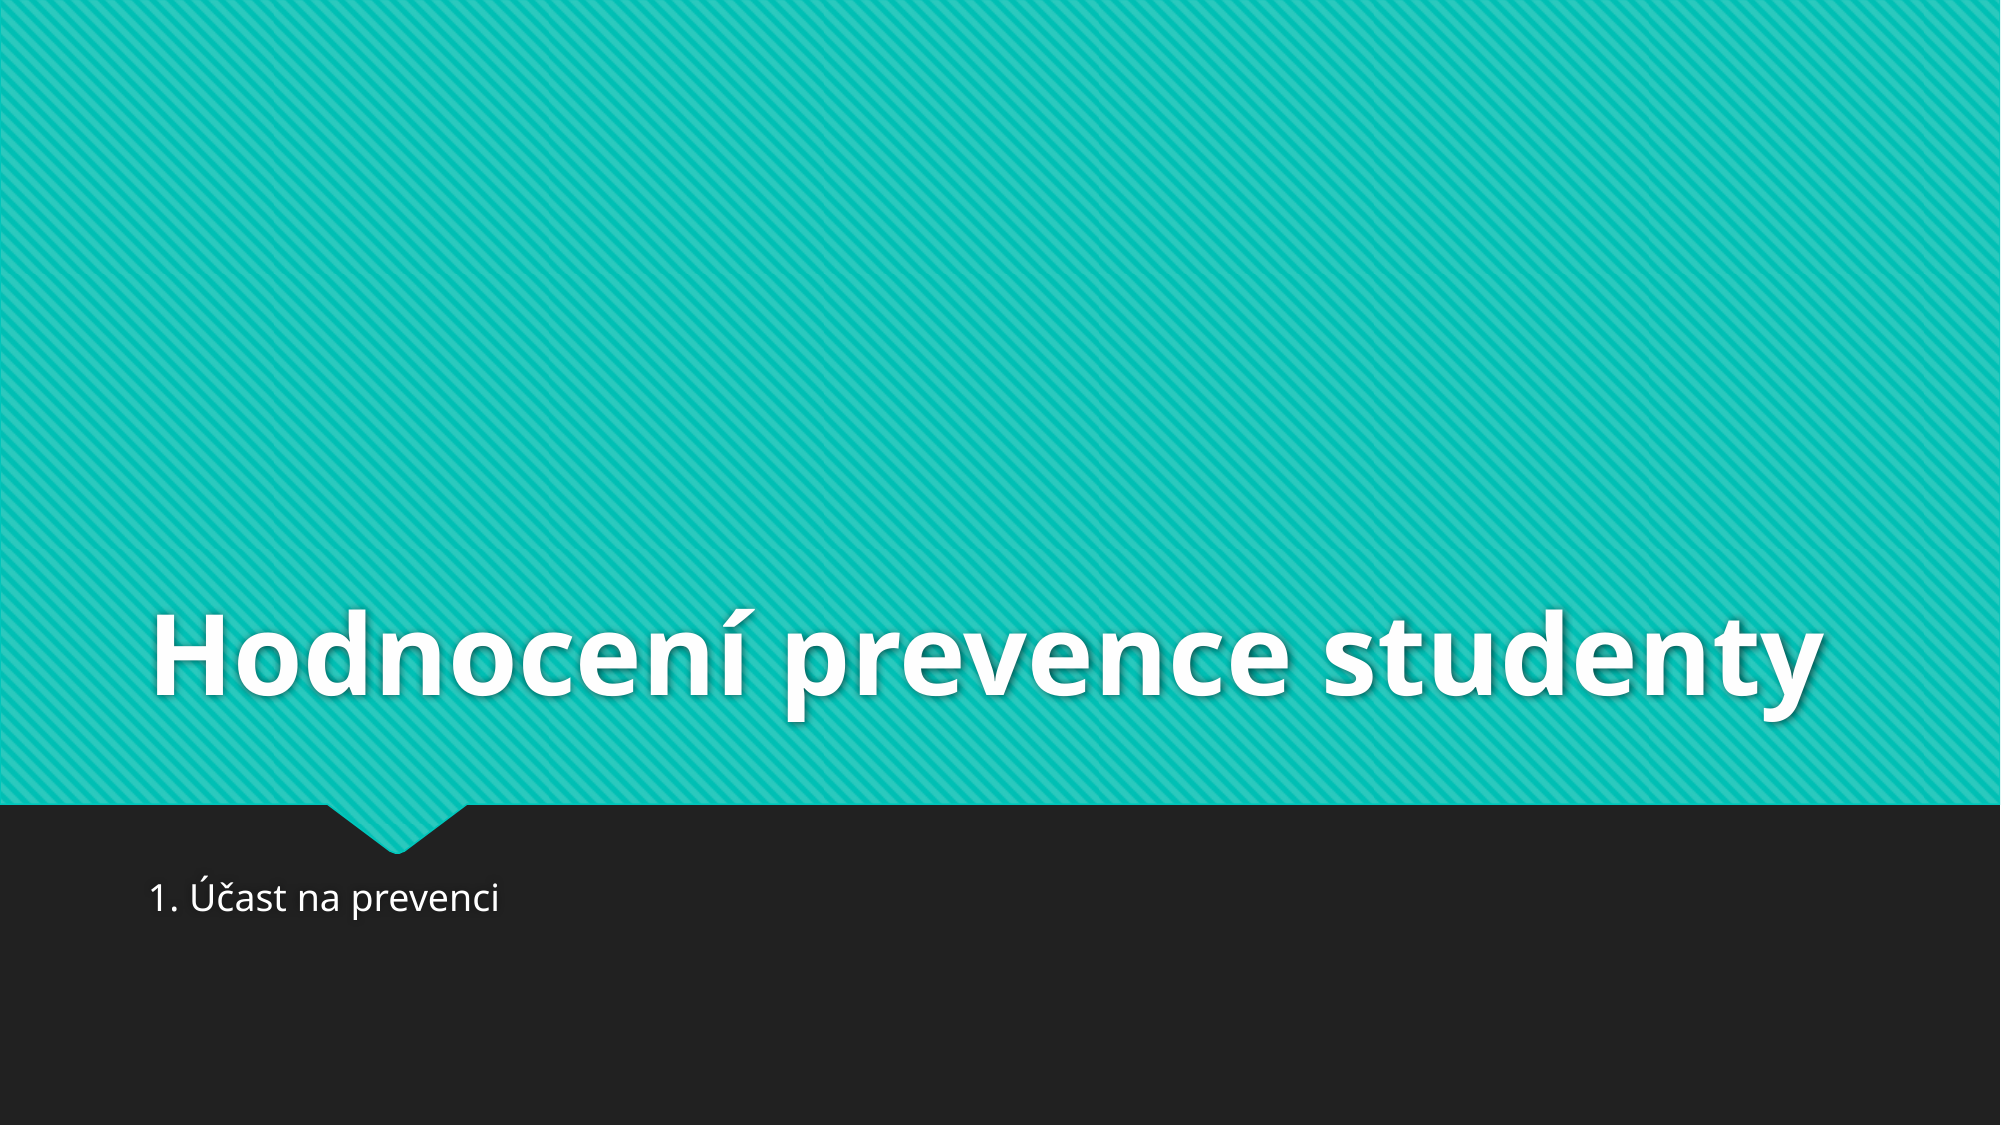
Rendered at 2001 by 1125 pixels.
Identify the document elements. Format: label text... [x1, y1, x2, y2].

title Hodnocení prevence studenty [132, 237, 1868, 726]
subtitle 1. Účast na prevenci [132, 866, 1868, 938]
